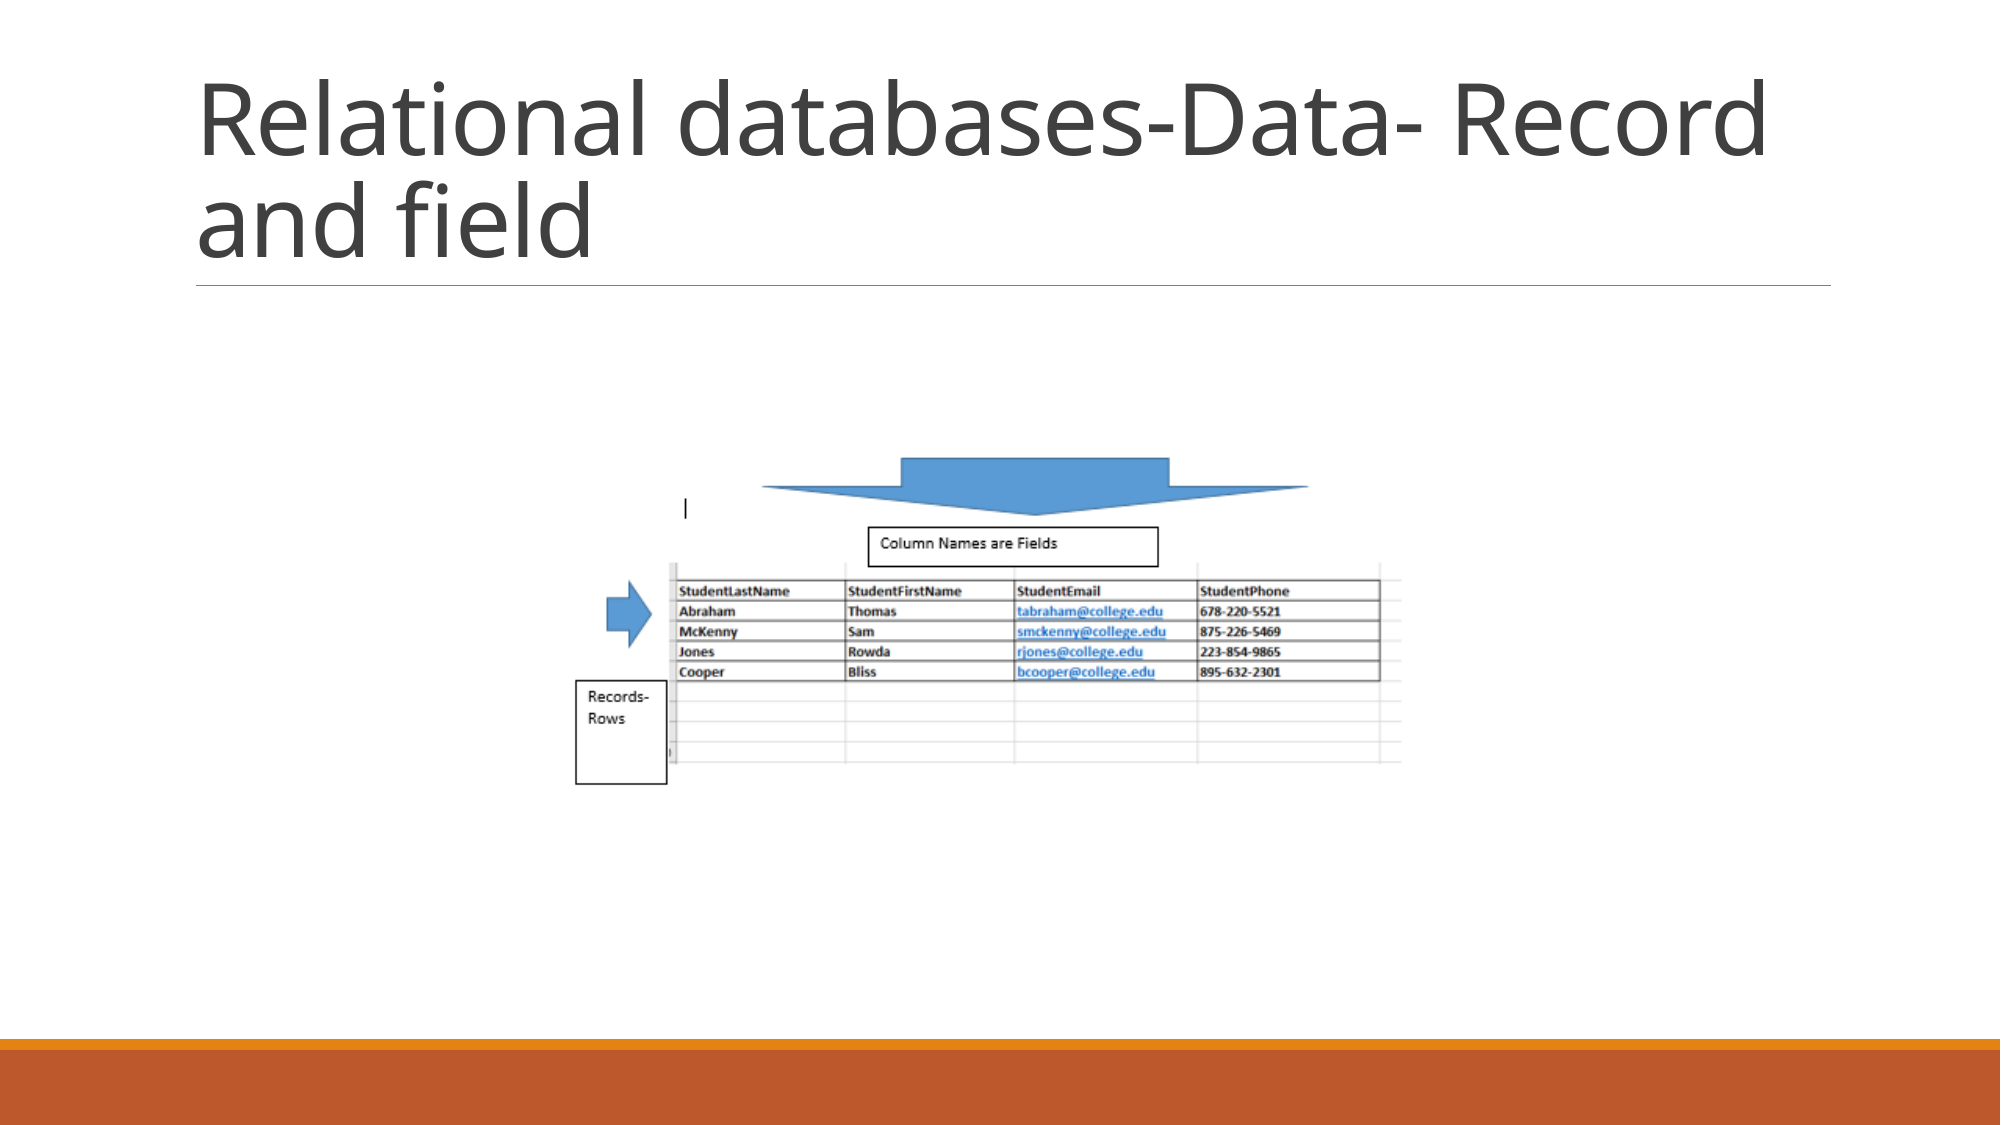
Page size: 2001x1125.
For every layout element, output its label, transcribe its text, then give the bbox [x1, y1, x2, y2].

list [563, 397, 1447, 869]
title Relational databases-Data- Record and field [180, 47, 1830, 285]
